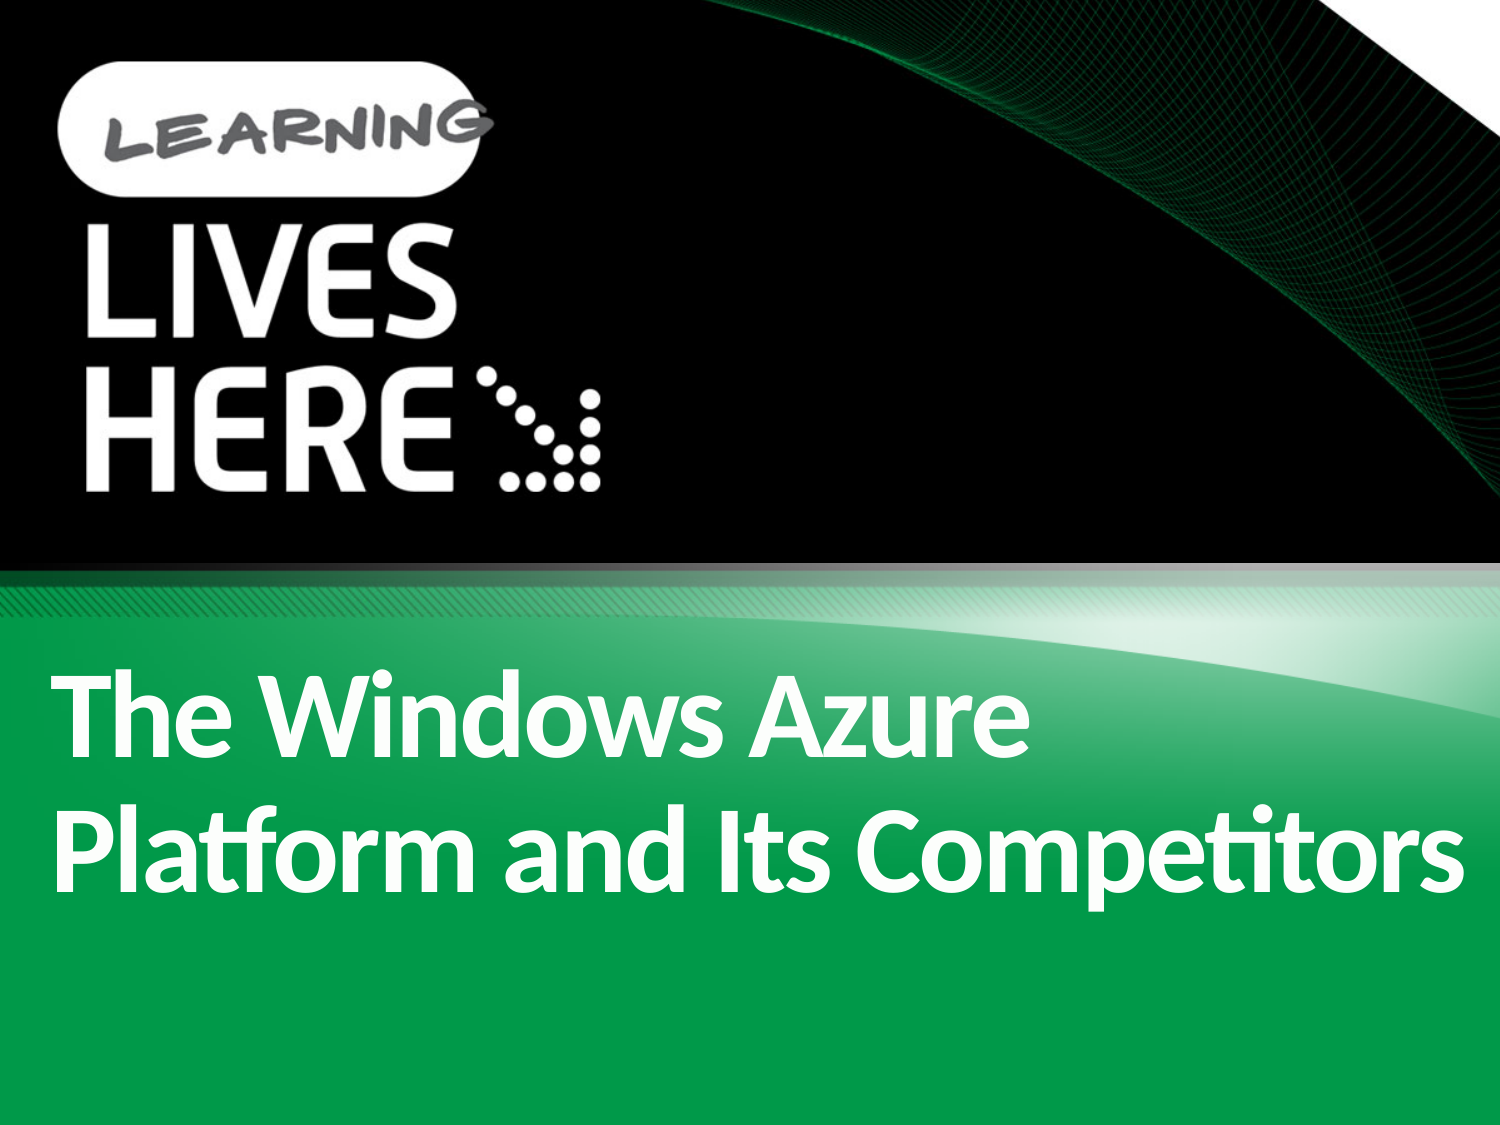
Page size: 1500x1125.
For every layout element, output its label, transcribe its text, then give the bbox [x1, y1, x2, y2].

title The Windows Azure Platform and Its Competitors [50, 650, 1475, 900]
picture [0, 0, 1500, 1125]
